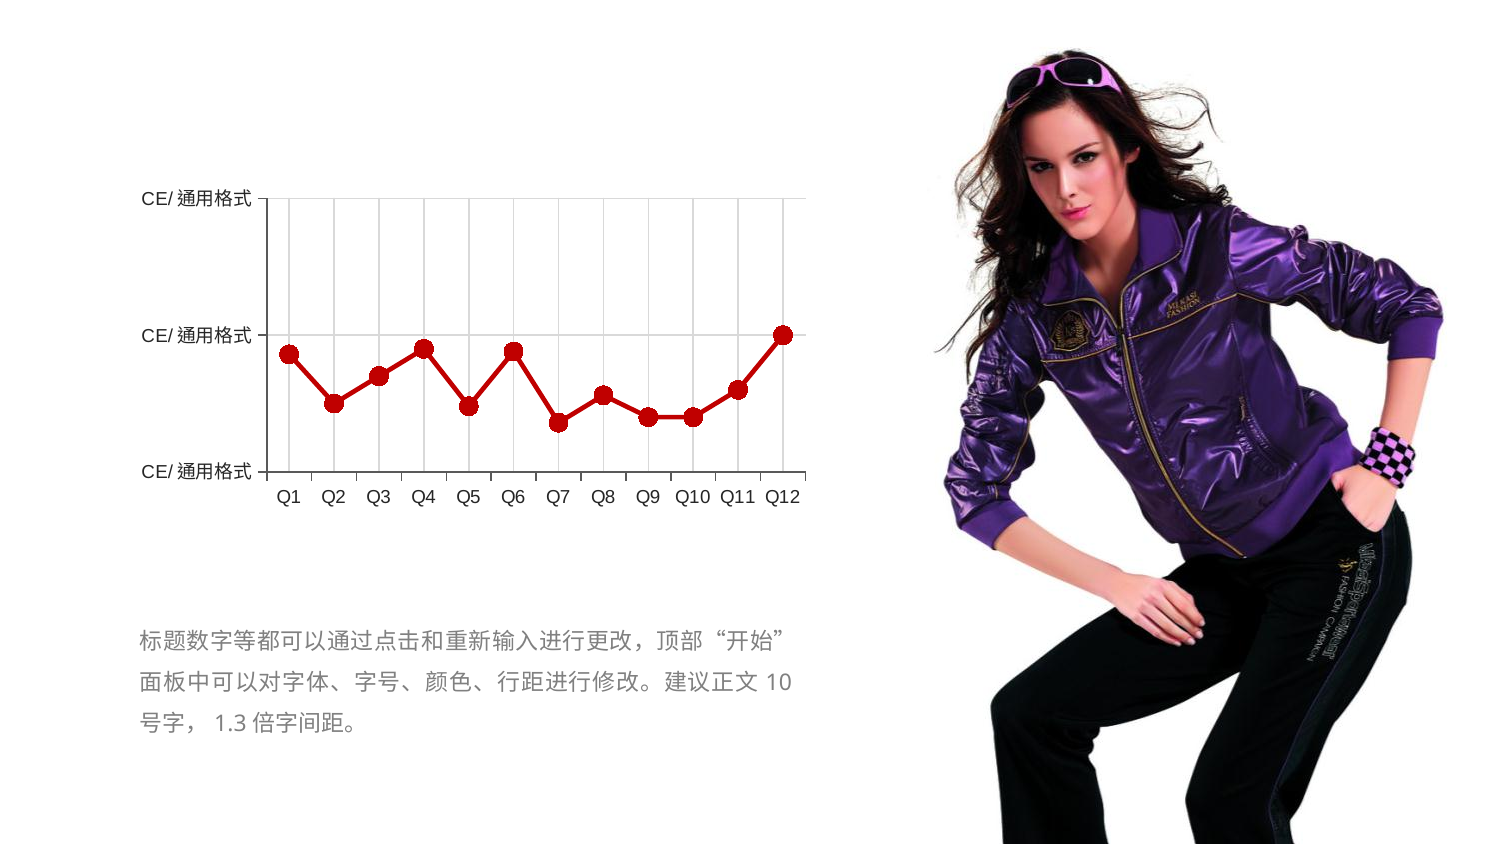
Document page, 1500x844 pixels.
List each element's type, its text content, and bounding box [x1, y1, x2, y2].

text_box 标题数字等都可以通过点击和重新输入进行更改，顶部“开始”面板中可以对字体、字号、颜色、行距进行修改。建议正文10号字，1.3倍字间距。 [124, 605, 813, 744]
chart [127, 178, 820, 516]
picture [854, 0, 1500, 844]
